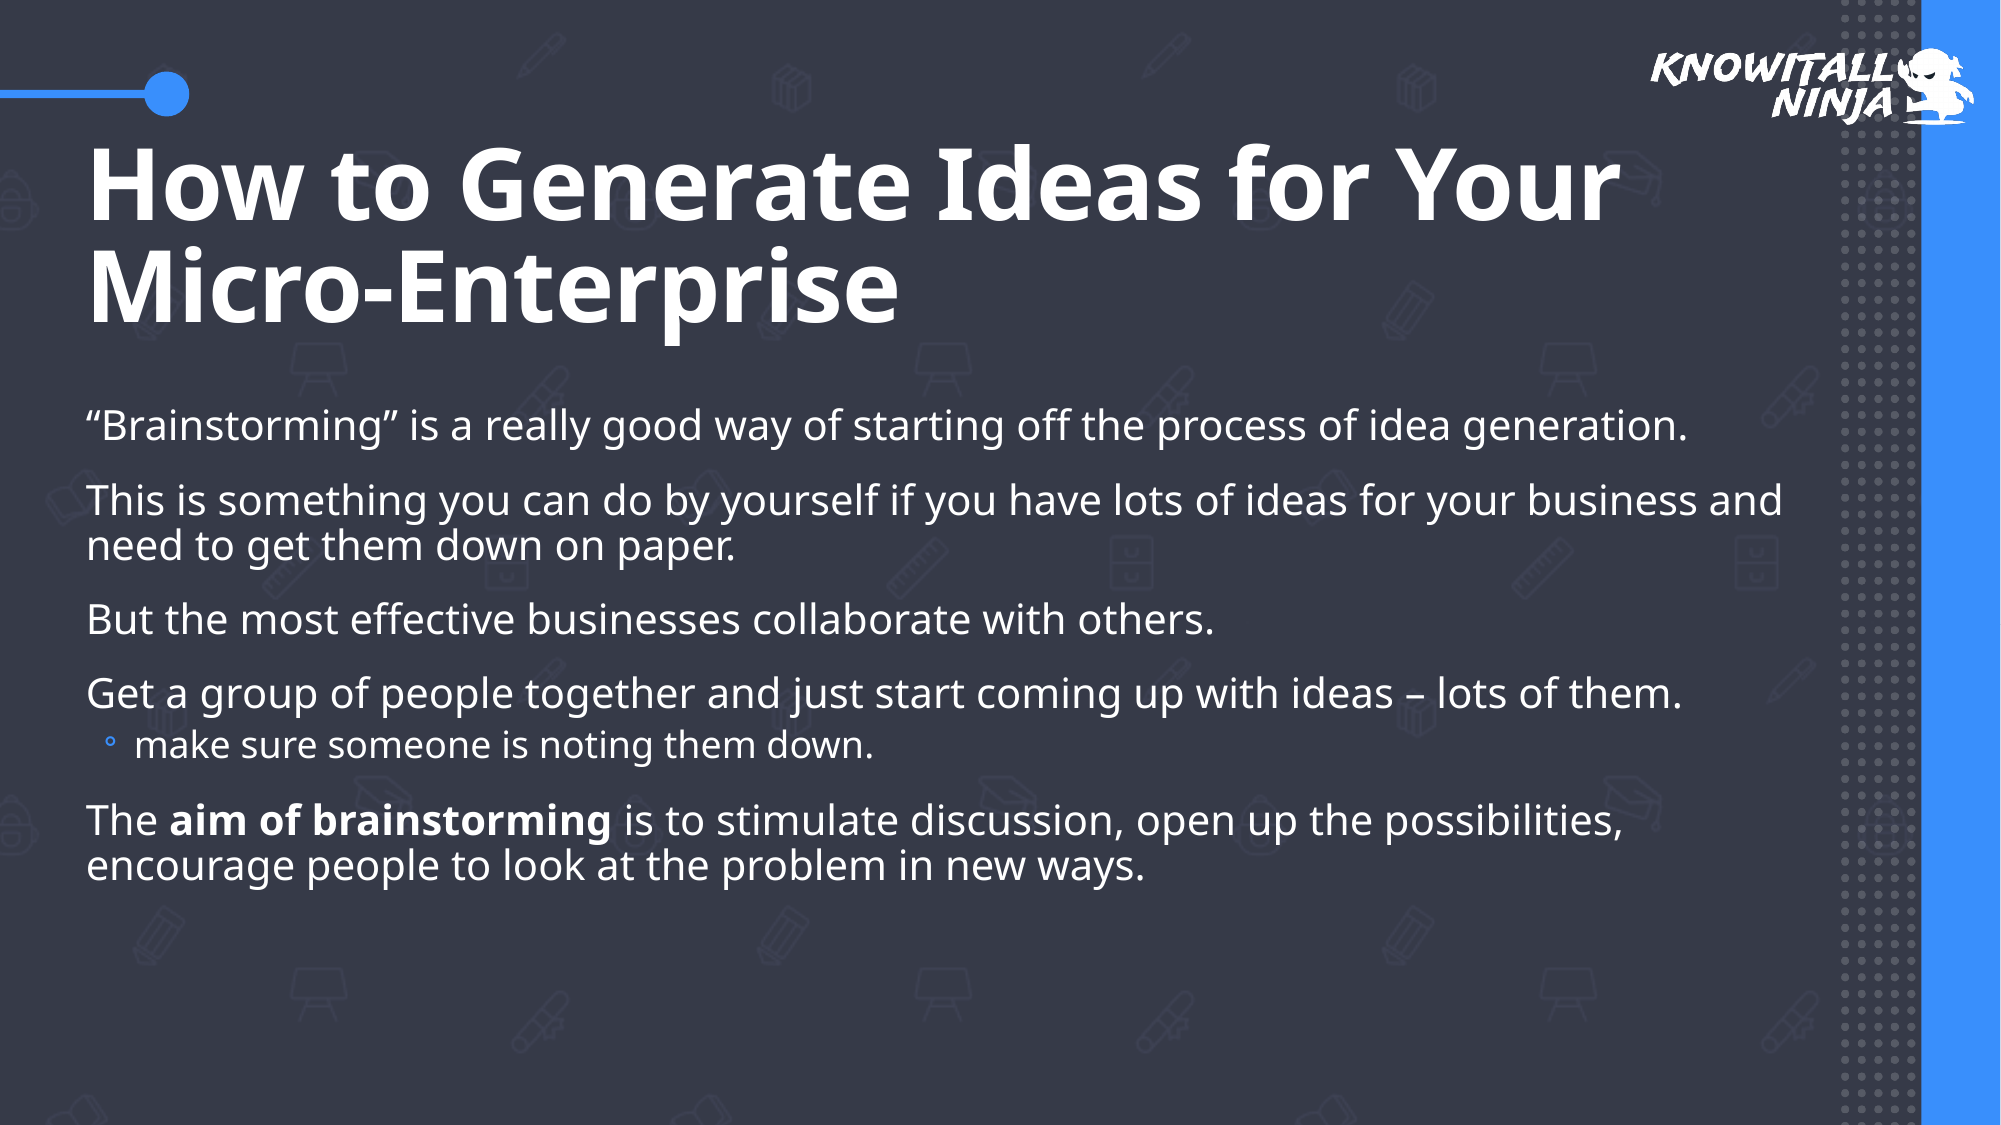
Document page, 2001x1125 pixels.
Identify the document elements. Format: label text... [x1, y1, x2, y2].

list “Brainstorming” is a really good way of starting off the process of idea generation. This is something you can do by yourself if you have lots of ideas for your business and need to get them down on paper. But the most effective businesses collaborate with others. Get a group of people together and just start coming up with ideas – lots of them. make sure someone is noting them down. The aim of brainstorming is to stimulate discussion, open up the possibilities, encourage people to look at the problem in new ways. [70, 397, 1825, 1090]
title How to Generate Ideas for Your Micro-Enterprise [70, 125, 1825, 351]
picture [0, 0, 1974, 1125]
